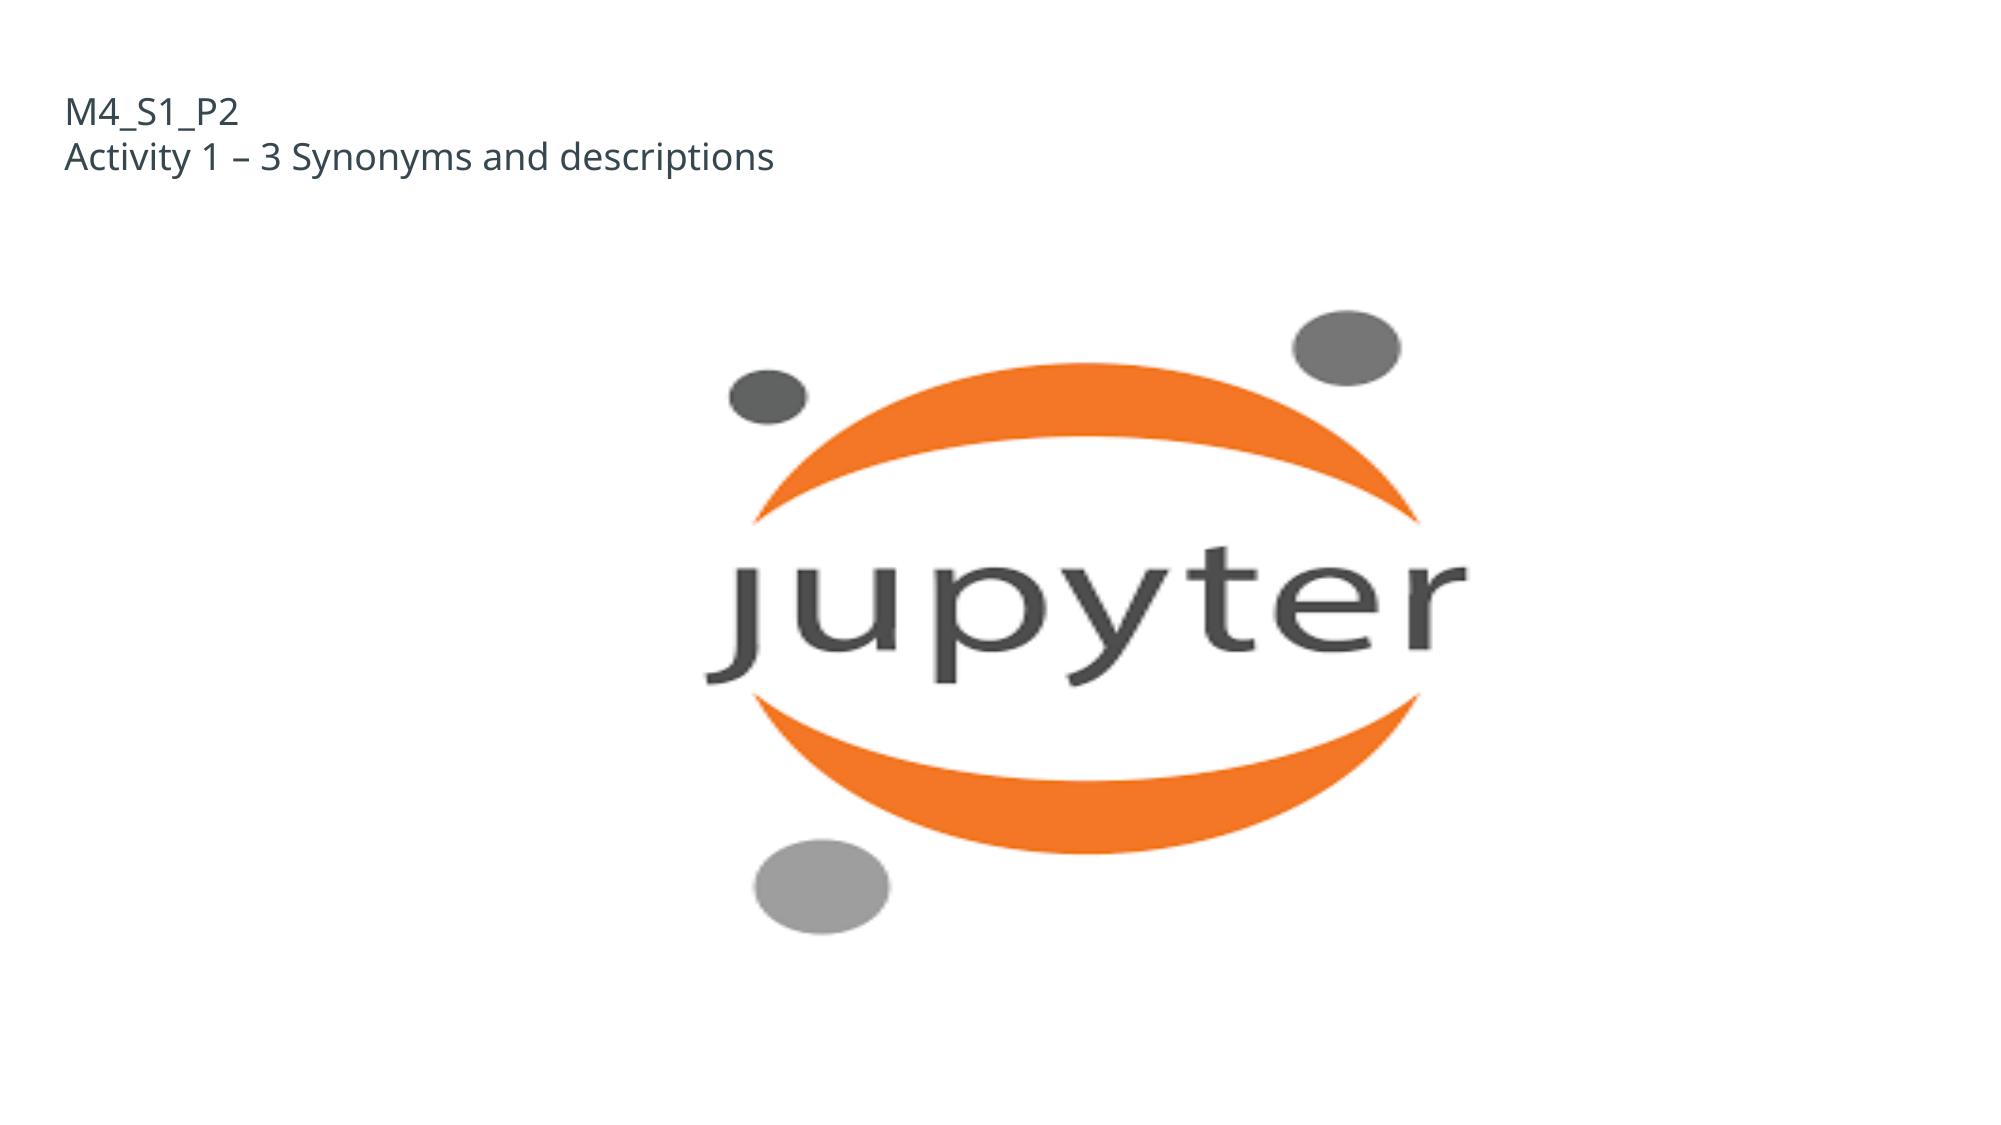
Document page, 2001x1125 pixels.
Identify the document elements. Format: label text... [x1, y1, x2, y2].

picture [697, 302, 1482, 939]
text_box M4_S1_P2 Activity 1 – 3 Synonyms and descriptions [49, 80, 1049, 186]
